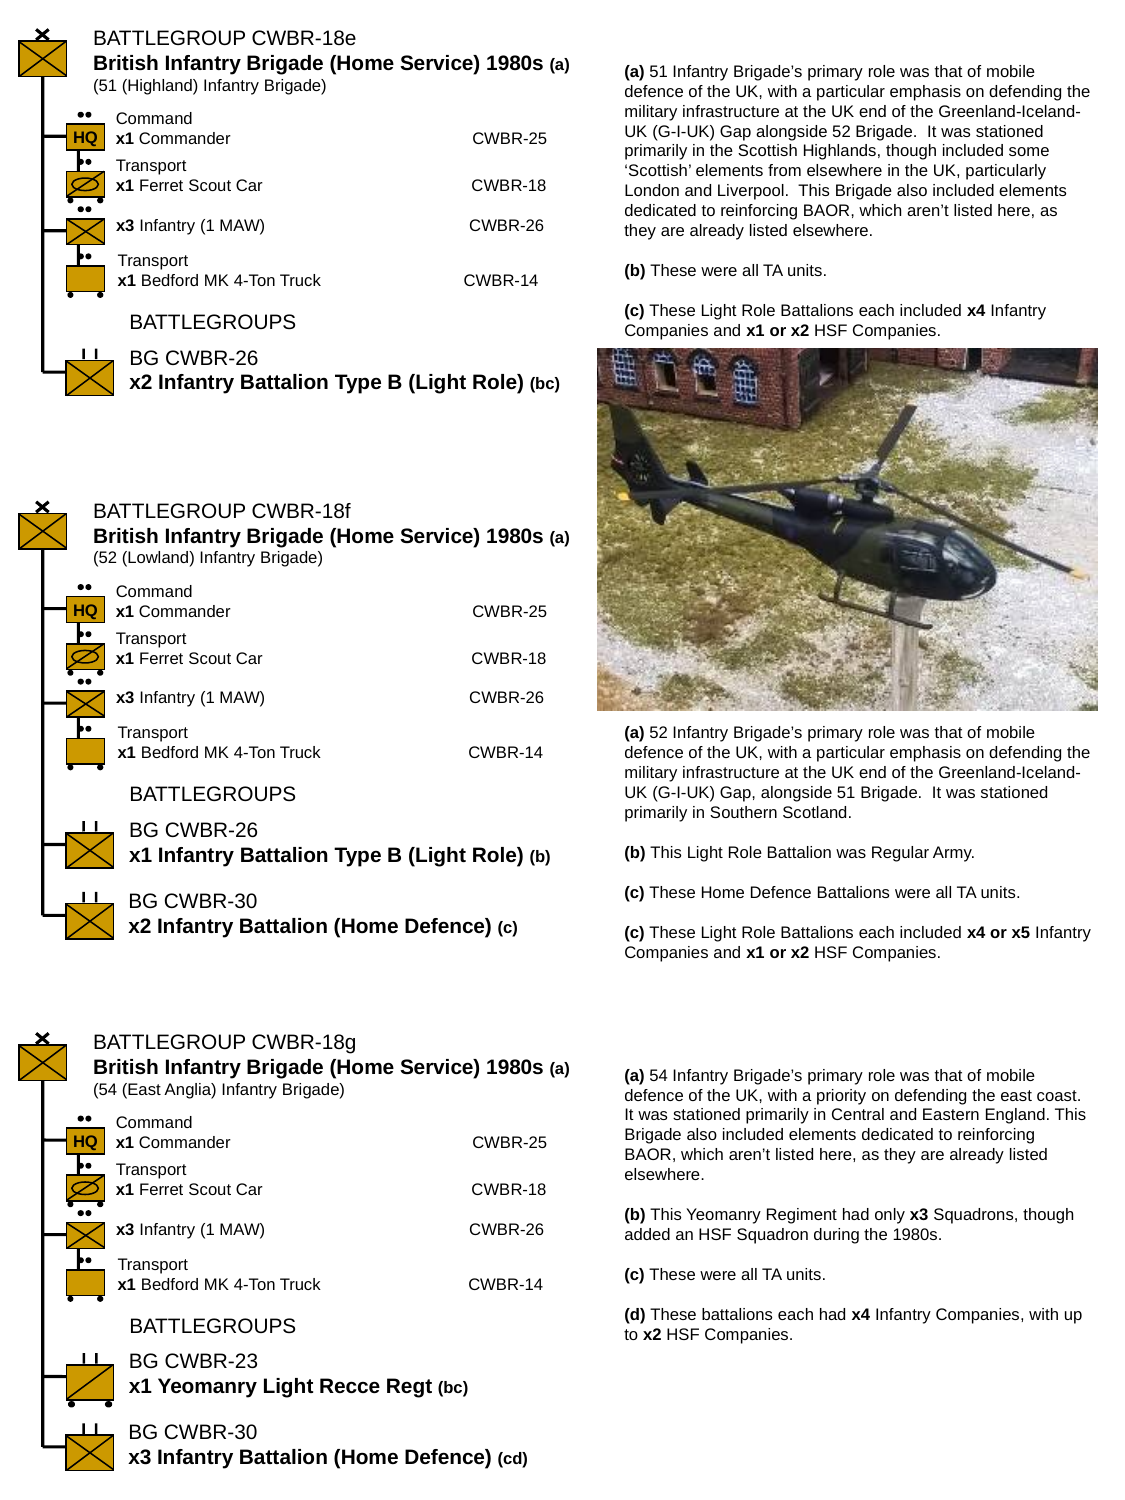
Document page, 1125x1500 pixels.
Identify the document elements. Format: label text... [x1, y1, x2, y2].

text_box BATTLEGROUPS [114, 1305, 312, 1340]
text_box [78, 584, 91, 590]
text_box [36, 29, 49, 40]
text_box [66, 738, 105, 770]
text_box BG CWBR-23 x1 Yeomanry Light Recce Regt (bc) [114, 1340, 484, 1406]
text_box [66, 643, 105, 675]
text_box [66, 832, 114, 869]
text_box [83, 348, 97, 360]
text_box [36, 501, 49, 513]
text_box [18, 513, 67, 549]
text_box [83, 1423, 97, 1434]
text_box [78, 1210, 91, 1216]
text_box Transport x1 Ferret Scout Car CWBR-18 [101, 147, 562, 203]
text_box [66, 1175, 105, 1207]
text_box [66, 265, 105, 298]
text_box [18, 41, 67, 77]
text_box Command x1 Commander CWBR-25 [100, 100, 563, 156]
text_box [83, 1353, 97, 1364]
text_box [66, 1435, 114, 1471]
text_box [66, 218, 105, 245]
text_box (a) 51 Infantry Brigade’s primary role was that of mobile defence of the UK, with a particular emphasis on defending the military infrastructure at the UK end of the Greenland-Iceland-UK (G-I-UK) Gap alongside 52 Brigade. It was stationed primarily in the Scottish Highlands, though included some ‘Scottish’ elements from elsewhere in the UK, particularly London and Liverpool. This Brigade also included elements dedicated to reinforcing BAOR, which aren’t listed here, as they are already listed elsewhere. (b) These were all TA units. (c) These Light Role Battalions each included x4 Infantry Companies and x1 or x2 HSF Companies. [609, 53, 1106, 368]
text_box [78, 1163, 91, 1168]
text_box (a) 52 Infantry Brigade’s primary role was that of mobile defence of the UK, with a particular emphasis on defending the military infrastructure at the UK end of the Greenland-Iceland-UK (G-I-UK) Gap, alongside 51 Brigade. It was stationed primarily in Southern Scotland. (b) This Light Role Battalion was Regular Army. (c) These Home Defence Battalions were all TA units. (c) These Light Role Battalions each included x4 or x5 Infantry Companies and x1 or x2 HSF Companies. [609, 714, 1106, 989]
text_box Command x1 Commander CWBR-25 [100, 573, 563, 628]
picture [597, 348, 1098, 711]
text_box x3 Infantry (1 MAW) CWBR-26 [101, 206, 560, 242]
text_box BG CWBR-30 x2 Infantry Battalion (Home Defence) (c) [113, 879, 598, 945]
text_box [78, 207, 91, 212]
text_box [78, 112, 91, 117]
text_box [83, 821, 97, 832]
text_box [66, 903, 114, 940]
text_box Transport x1 Ferret Scout Car CWBR-18 [101, 1151, 562, 1207]
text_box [78, 631, 91, 637]
text_box (a) 54 Infantry Brigade’s primary role was that of mobile defence of the UK, with a priority on defending the east coast. It was stationed primarily in Central and Eastern England. This Brigade also included elements dedicated to reinforcing BAOR, which aren’t listed here, as they are already listed elsewhere. (b) This Yeomanry Regiment had only x3 Squadrons, though added an HSF Squadron during the 1980s. (c) These were all TA units. (d) These battalions each had x4 Infantry Companies, with up to x2 HSF Companies. [609, 1056, 1106, 1352]
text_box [66, 1222, 105, 1249]
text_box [78, 159, 91, 165]
text_box BATTLEGROUP CWBR-18e British Infantry Brigade (Home Service) 1980s (a) (51 (Highland) Infantry Brigade) [78, 17, 585, 103]
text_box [78, 254, 91, 259]
text_box BG CWBR-26 x1 Infantry Battalion Type B (Light Role) (b) [114, 809, 566, 874]
text_box Transport x1 Ferret Scout Car CWBR-18 [101, 620, 562, 675]
text_box x3 Infantry (1 MAW) CWBR-26 [101, 1210, 560, 1246]
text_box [78, 1258, 91, 1263]
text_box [66, 1364, 114, 1407]
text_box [78, 679, 91, 684]
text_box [78, 726, 91, 731]
text_box x3 Infantry (1 MAW) CWBR-26 [101, 679, 560, 715]
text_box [66, 1128, 105, 1154]
text_box Transport x1 Bedford MK 4-Ton Truck CWBR-14 [102, 1246, 559, 1301]
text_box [66, 124, 105, 150]
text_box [36, 1033, 49, 1044]
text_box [78, 1116, 91, 1121]
text_box BATTLEGROUP CWBR-18f British Infantry Brigade (Home Service) 1980s (a) (52 (Lowland) Infantry Brigade) [78, 490, 585, 575]
text_box Transport x1 Bedford MK 4-Ton Truck CWBR-14 [102, 242, 554, 297]
text_box BATTLEGROUPS [114, 773, 312, 809]
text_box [83, 891, 97, 903]
text_box BG CWBR-26 x2 Infantry Battalion Type B (Light Role) (bc) [114, 336, 576, 402]
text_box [66, 171, 105, 203]
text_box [18, 1044, 67, 1081]
text_box BATTLEGROUP CWBR-18g British Infantry Brigade (Home Service) 1980s (a) (54 (East Anglia) Infantry Brigade) [78, 1021, 585, 1107]
text_box BG CWBR-30 x3 Infantry Battalion (Home Defence) (cd) [113, 1411, 598, 1477]
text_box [66, 1269, 105, 1302]
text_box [66, 360, 114, 396]
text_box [66, 596, 105, 623]
text_box Command x1 Commander CWBR-25 [100, 1104, 563, 1160]
text_box Transport x1 Bedford MK 4-Ton Truck CWBR-14 [102, 715, 559, 770]
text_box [66, 691, 105, 717]
text_box BATTLEGROUPS [114, 301, 312, 336]
